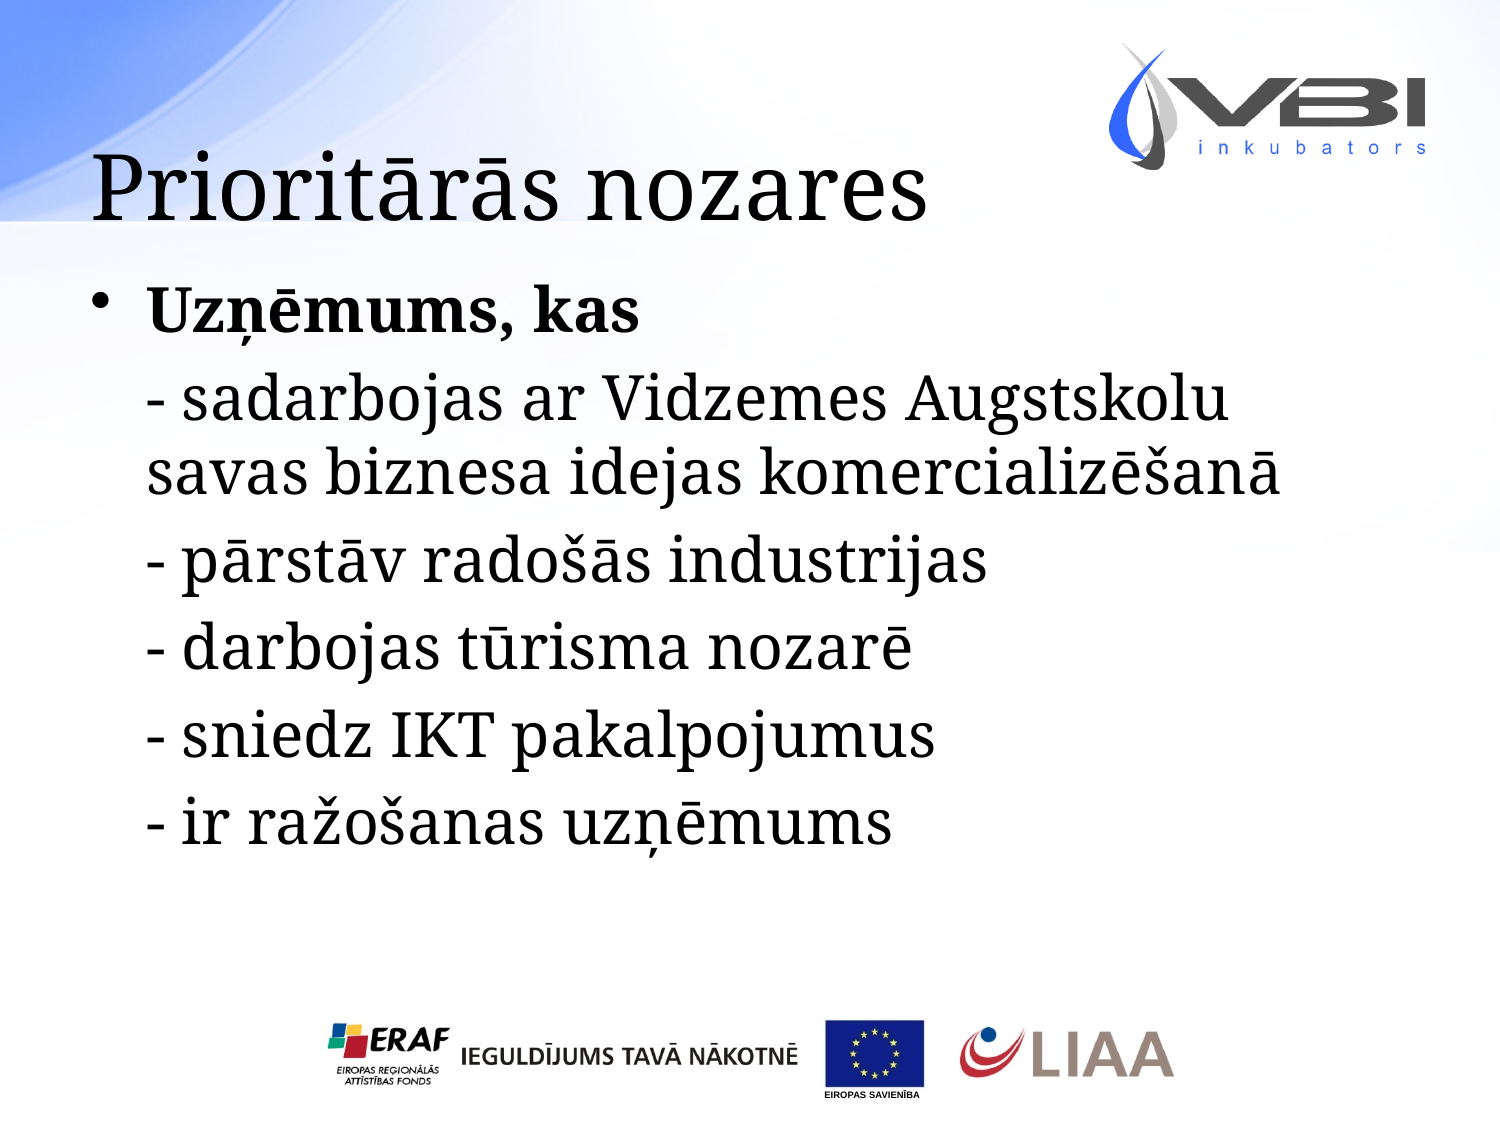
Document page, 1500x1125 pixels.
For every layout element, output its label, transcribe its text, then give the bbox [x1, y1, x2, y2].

list Uzņēmums, kas - sadarbojas ar Vidzemes Augstskolu savas biznesa idejas komercializēšanā - pārstāv radošās industrijas - darbojas tūrisma nozarē - sniedz IKT pakalpojumus - ir ražošanas uzņēmums [74, 262, 1426, 1006]
title Prioritārās nozares [74, 58, 1426, 247]
picture [0, 0, 1500, 1125]
